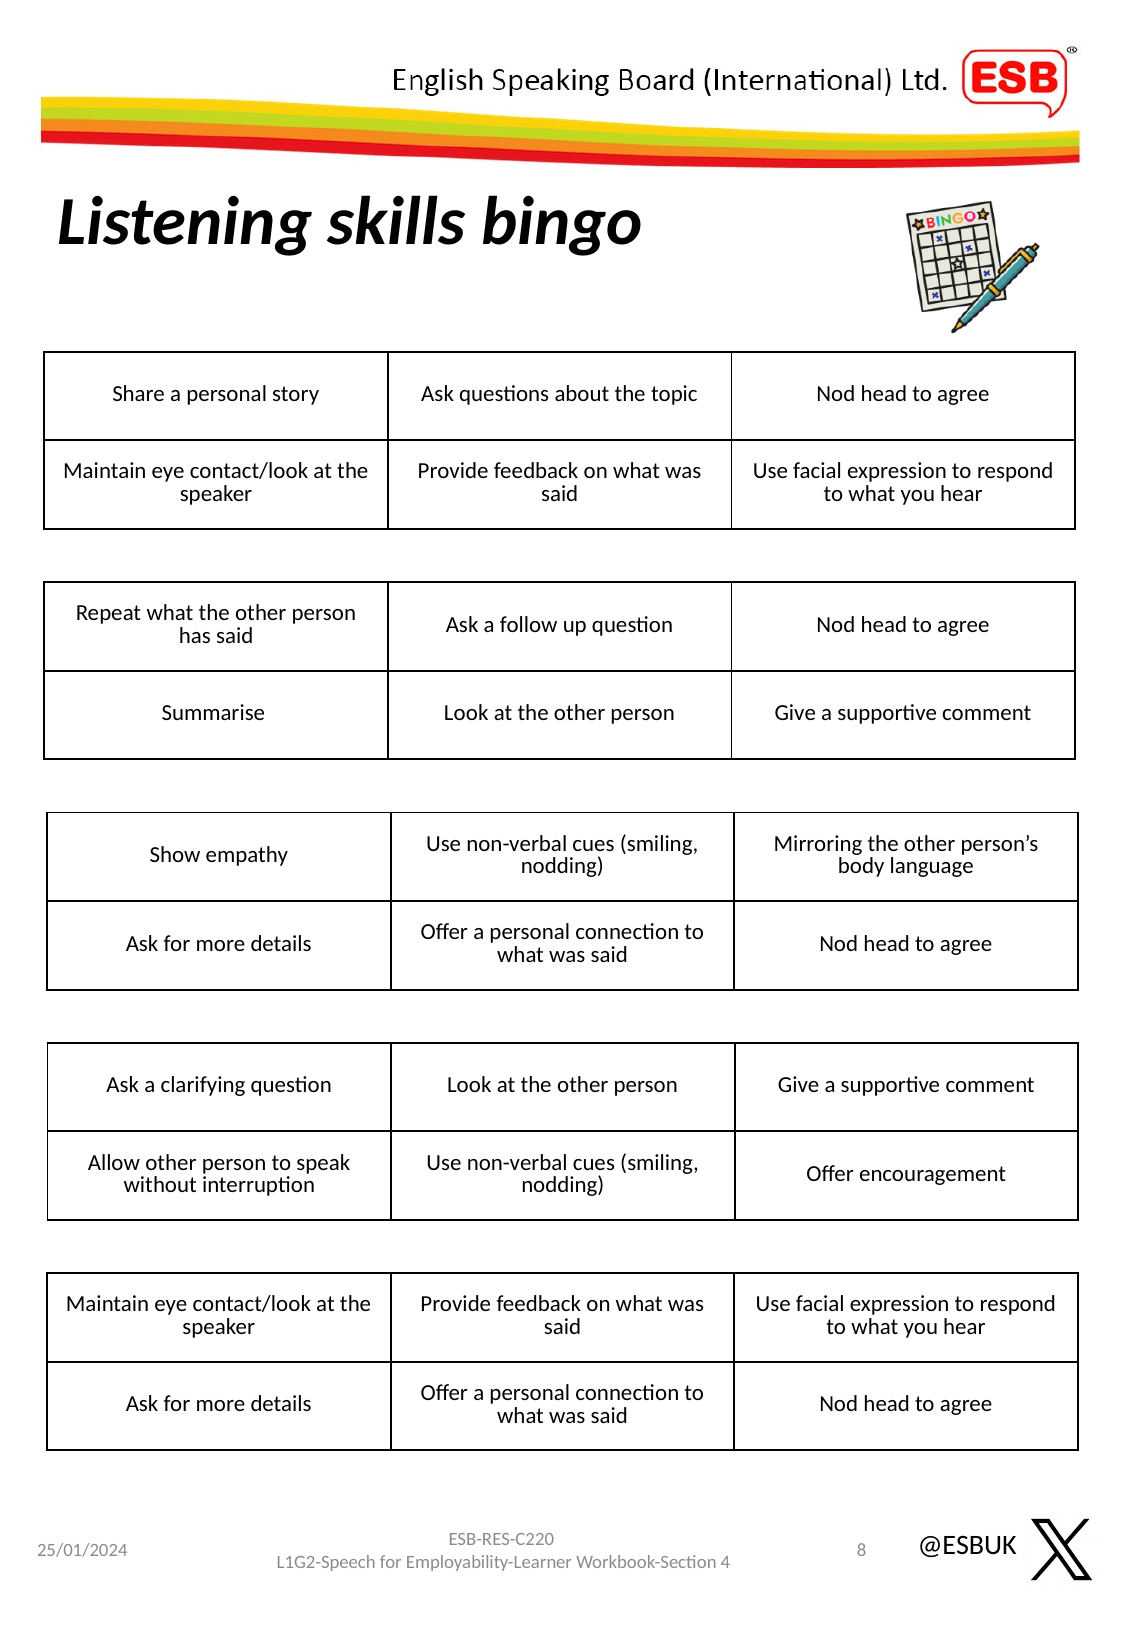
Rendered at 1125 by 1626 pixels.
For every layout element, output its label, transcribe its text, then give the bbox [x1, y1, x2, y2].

table_header Provide feedback on what was said [392, 1274, 733, 1361]
table_header Look at the other person [392, 1044, 734, 1130]
table_cell Ask for more details [48, 902, 390, 989]
table_cell Offer encouragement [736, 1132, 1077, 1219]
table_header Maintain eye contact/look at the speaker [48, 1274, 390, 1361]
title Listening skills bingo [42, 162, 1014, 281]
table_header Nod head to agree [732, 353, 1074, 439]
table_header Show empathy [48, 813, 390, 900]
slide_number 8 [697, 1506, 882, 1593]
table_header Use non-verbal cues (smiling, nodding) [392, 813, 733, 900]
picture [0, 1, 1125, 339]
table_header Repeat what the other person has said [45, 583, 387, 670]
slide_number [22, 1506, 276, 1593]
table_cell Allow other person to speak without interruption [48, 1132, 390, 1219]
table_cell Offer a personal connection to what was said [392, 1363, 733, 1449]
table_header Ask questions about the topic [389, 353, 731, 439]
table_cell Maintain eye contact/look at the speaker [45, 441, 387, 528]
table_header Ask a clarifying question [48, 1044, 390, 1130]
picture [1023, 1506, 1103, 1593]
table_cell Nod head to agree [735, 1363, 1077, 1449]
table_header Use facial expression to respond to what you hear [735, 1274, 1077, 1361]
table_header Ask a follow up question [389, 583, 731, 670]
table_cell Use non-verbal cues (smiling, nodding) [392, 1132, 734, 1219]
table_cell Summarise [45, 672, 387, 758]
table_cell Look at the other person [389, 672, 731, 758]
table_cell Give a supportive comment [732, 672, 1074, 758]
table_header Mirroring the other person’s body language [735, 813, 1077, 900]
table_cell Ask for more details [48, 1363, 390, 1449]
table_cell Provide feedback on what was said [389, 441, 731, 528]
table_cell Offer a personal connection to what was said [392, 902, 733, 989]
table_header Nod head to agree [732, 583, 1074, 670]
footer ESB-RES-C220 L1G2-Speech for Employability-Learner Workbook-Section 4 [276, 1506, 697, 1593]
table_header Give a supportive comment [736, 1044, 1077, 1130]
table_cell Use facial expression to respond to what you hear [732, 441, 1074, 528]
table_cell Nod head to agree [735, 902, 1077, 989]
table_header Share a personal story [45, 353, 387, 439]
